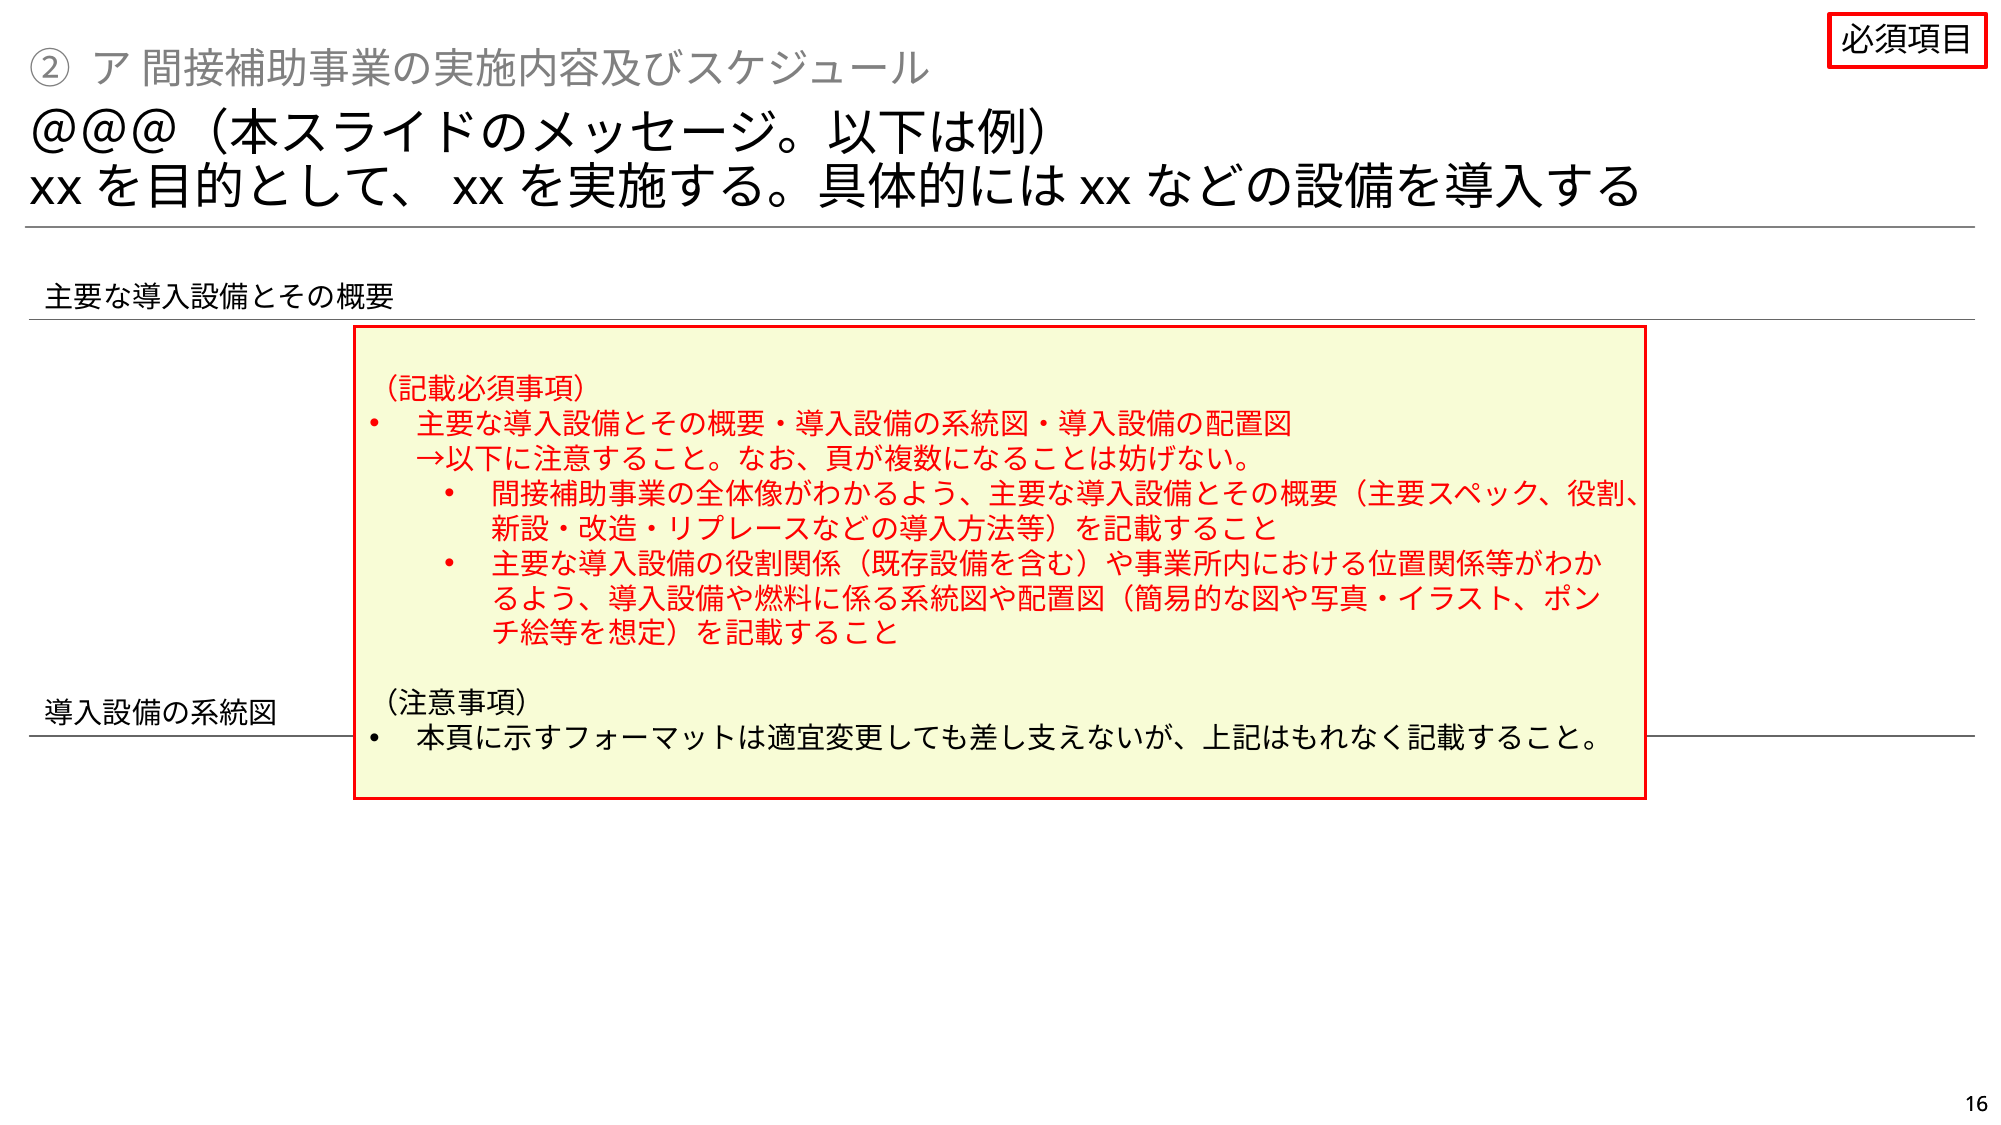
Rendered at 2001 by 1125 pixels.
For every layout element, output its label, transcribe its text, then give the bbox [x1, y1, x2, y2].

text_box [28, 688, 966, 737]
text_box ② ア 間接補助事業の実施内容及びスケジュール [29, 47, 1802, 94]
text_box ＠＠＠（本スライドのメッセージ。以下は例） xxを目的として、xxを実施する。具体的にはxxなどの設備を導入する [29, 107, 1875, 216]
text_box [1038, 688, 1975, 737]
text_box 必須項目 [1829, 13, 1986, 68]
text_box （記載必須事項） 主要な導入設備とその概要・導入設備の系統図・導入設備の配置図 →以下に注意すること。なお、頁が複数になることは妨げない。 間接補助事業の全体像がわかるよう、主要な導入設備とその概要（主要スペック、役割、新設・改造・リプレースなどの導入方法等）を記載すること 主要な導入設備の役割関係（既存設備を含む）や事業所内における位置関係等がわかるよう、導入設備や燃料に係る系統図や配置図（簡易的な図や写真・イラスト、ポンチ絵等を想定）を記載すること （注意事項） 本頁に示すフォーマットは適宜変更しても差し支えないが、上記はもれなく記載すること。 [353, 325, 1647, 800]
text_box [28, 271, 1975, 320]
